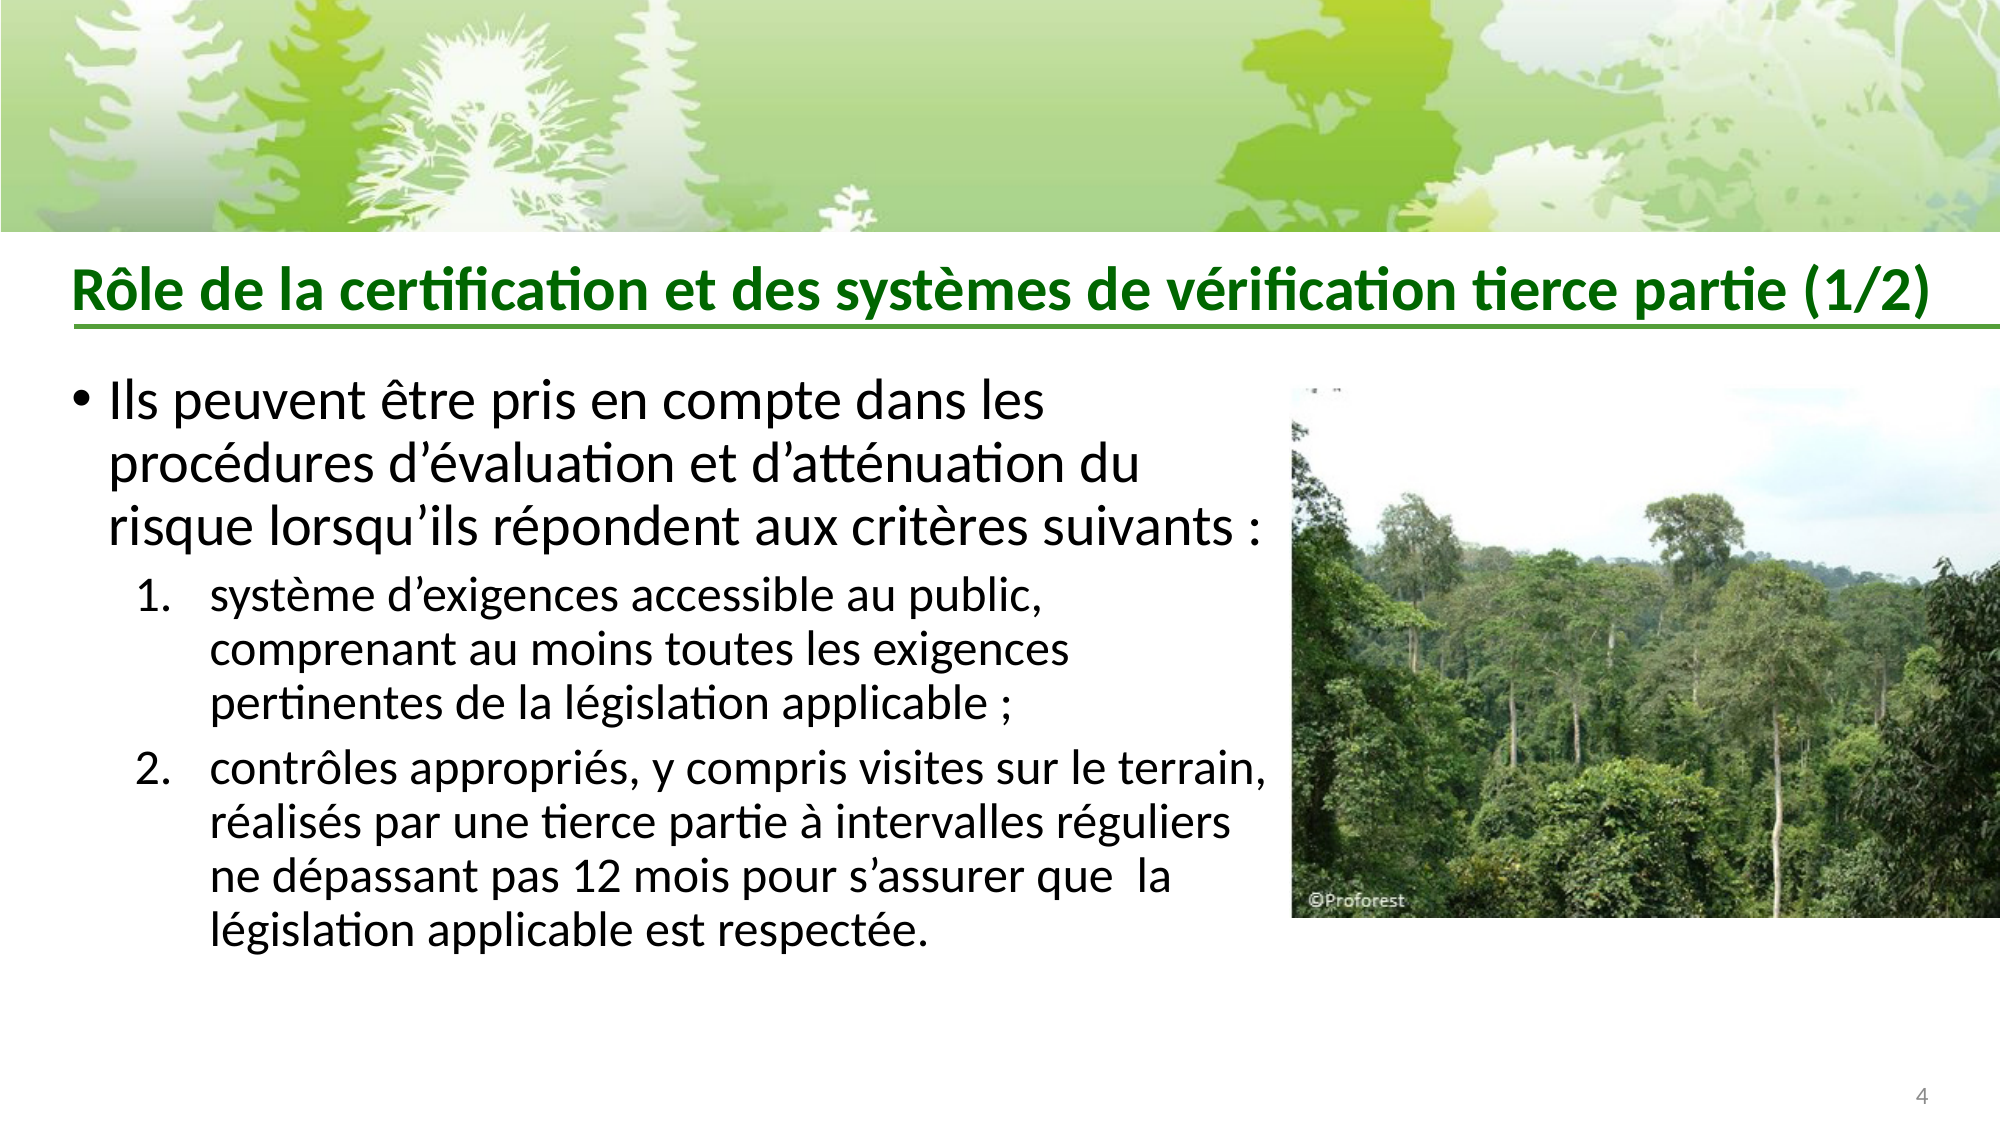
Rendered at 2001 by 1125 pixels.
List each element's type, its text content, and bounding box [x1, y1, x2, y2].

slide_number 4 [1493, 1065, 1944, 1125]
title Rôle de la certification et des systèmes de vérification tierce partie (1/2) [56, 181, 2000, 384]
picture [0, 0, 2000, 232]
list Ils peuvent être pris en compte dans les procédures d’évaluation et d’atténuation du risque lorsqu’ils répondent aux critères suivants : système d’exigences accessible au public, comprenant au moins toutes les exigences pertinentes de la législation applicable ; contrôles appropriés, y compris visites sur le terrain, réalisés par une tierce partie à intervalles réguliers ne dépassant pas 12 mois pour s’assurer que la législation applicable est respectée. [56, 362, 1289, 1105]
picture [1289, 384, 2000, 918]
